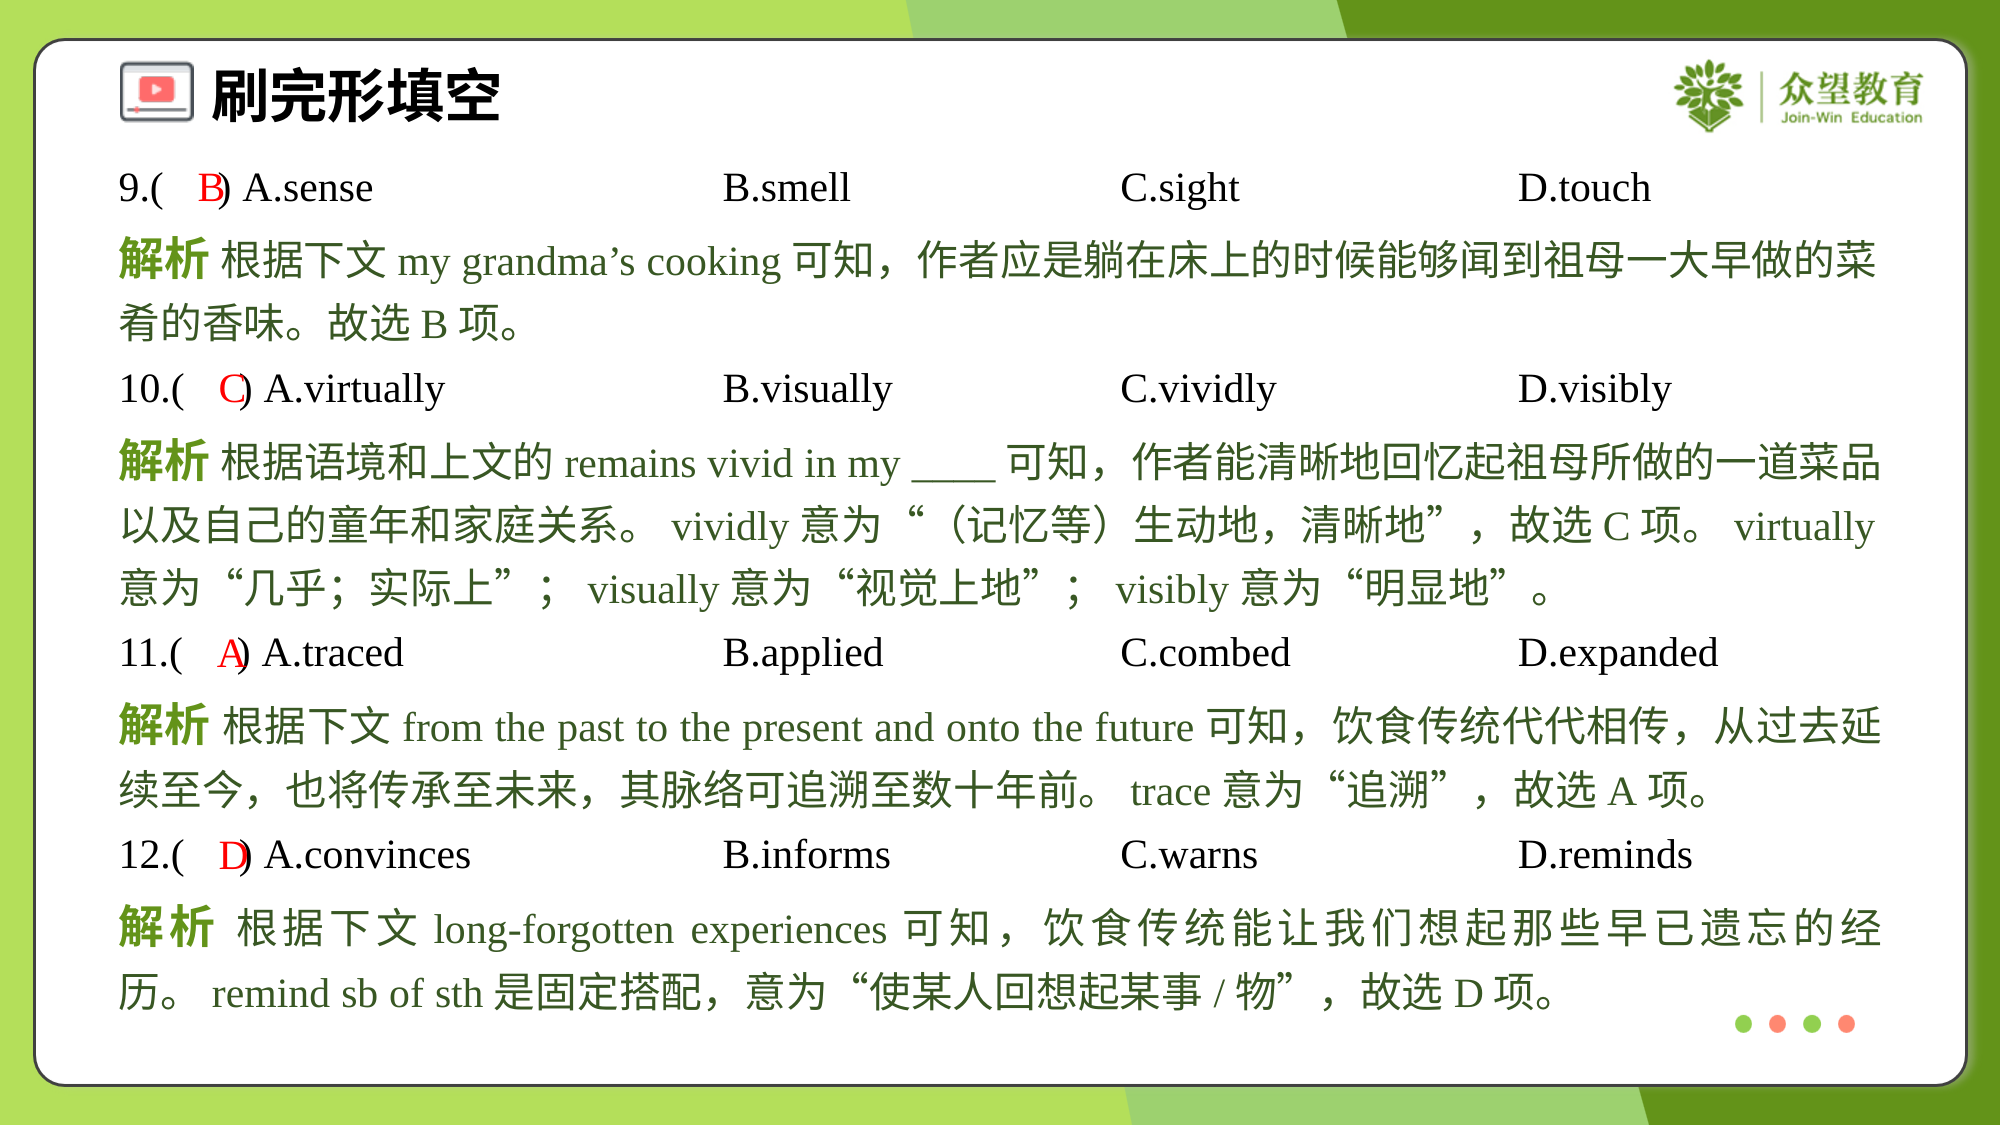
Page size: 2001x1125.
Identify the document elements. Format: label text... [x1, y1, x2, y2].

text_box 解析 根据下文from the past to the present and onto the future可知，饮食传统代代相传，从过去延续至今，也将传承至未来，其脉络可追溯至数十年前。trace意为“追溯”，故选A项。 [118, 682, 1883, 809]
text_box 解析 根据下文my grandma’s cooking可知，作者应是躺在床上的时候能够闻到祖母一大早做的菜肴的香味。故选B项。 [118, 215, 1883, 343]
text_box 11.( ) A.traced B.applied C.combed D.expanded [118, 612, 212, 670]
text_box 12.( ) A.convinces B.informs C.warns D.reminds [118, 814, 213, 872]
text_box 11.( ) A.traced B.applied C.combed D.expanded [252, 612, 1883, 670]
text_box D [213, 814, 254, 873]
text_box 10.( ) A.virtually B.visually C.vividly D.visibly [252, 348, 1883, 406]
text_box 解析 根据下文long-forgotten experiences可知，饮食传统能让我们想起那些早已遗忘的经历。remind sb of sth是固定搭配，意为“使某人回想起某事/物”，故选D项。 [118, 884, 1883, 1011]
text_box 9.( ) A.sense B.smell C.sight D.touch [231, 146, 1883, 204]
text_box 9.( ) A.sense B.smell C.sight D.touch [118, 146, 192, 204]
text_box 12.( ) A.convinces B.informs C.warns D.reminds [254, 814, 1883, 872]
text_box A [212, 612, 252, 671]
text_box 10.( ) A.virtually B.visually C.vividly D.visibly [118, 348, 213, 406]
picture [0, 0, 2000, 1125]
text_box C [213, 348, 252, 406]
text_box 解析 根据语境和上文的remains vivid in my ____可知，作者能清晰地回忆起祖母所做的一道菜品以及自己的童年和家庭关系。vividly意为“（记忆等）生动地，清晰地”，故选C项。virtually意为“几乎；实际上”；visually意为“视觉上地”；visibly意为“明显地”。 [118, 417, 1883, 607]
text_box B [192, 146, 231, 205]
